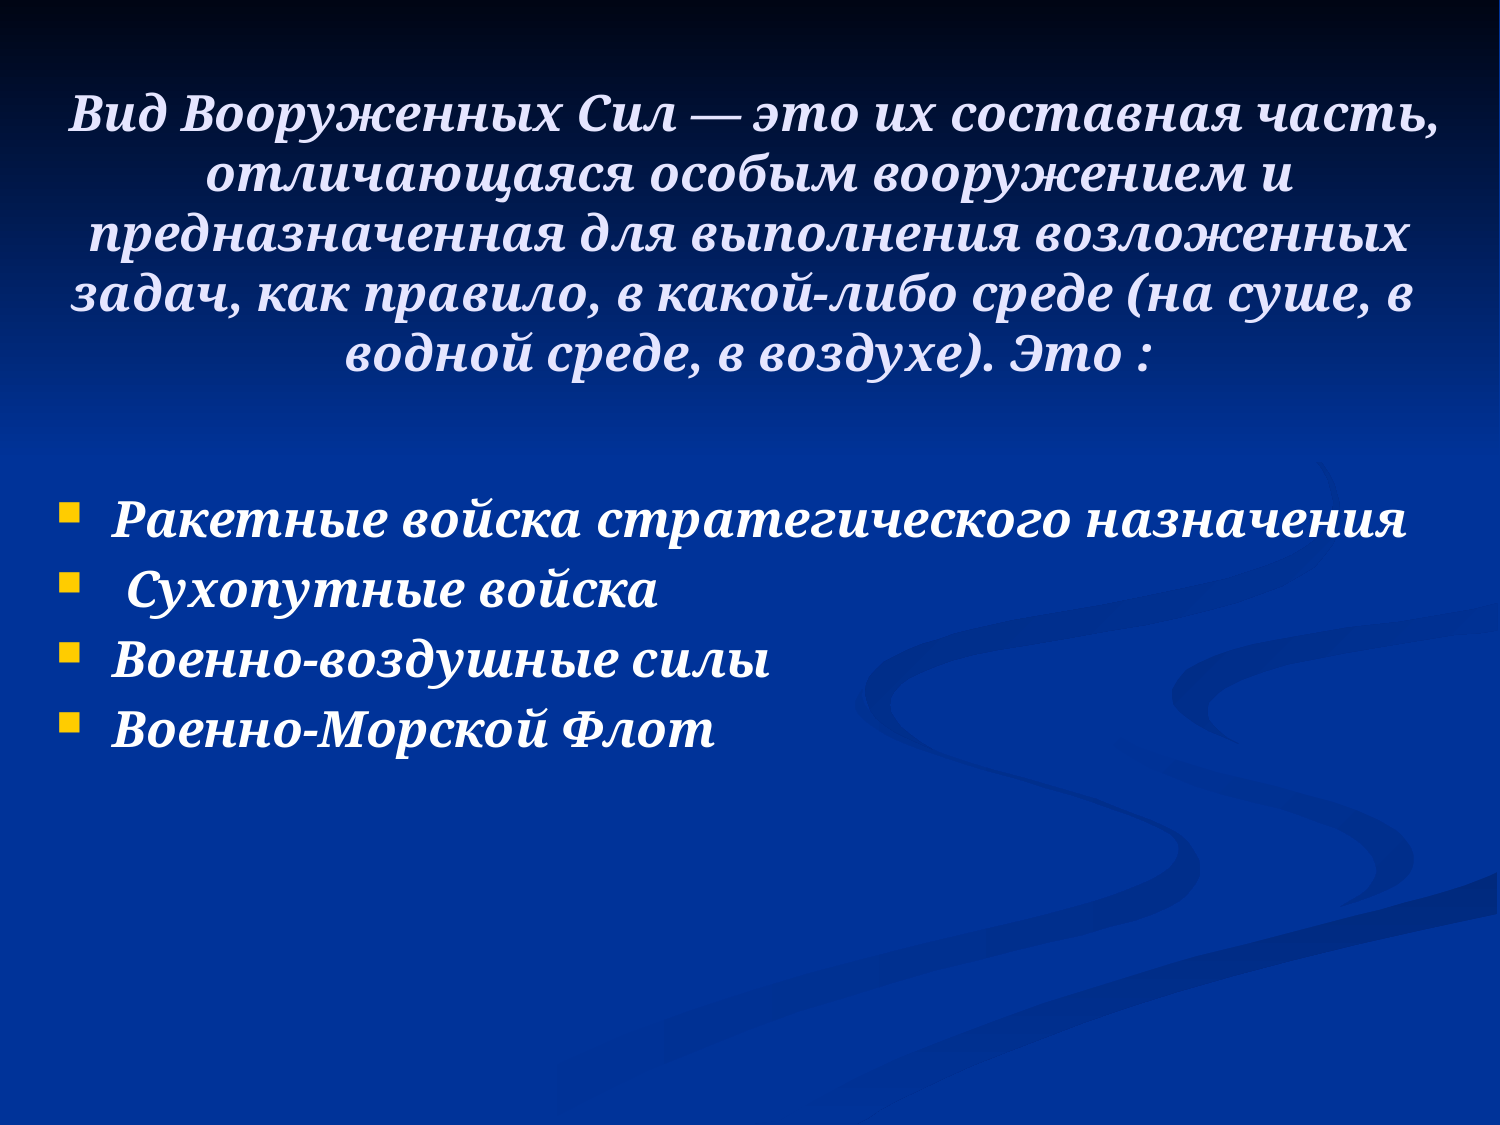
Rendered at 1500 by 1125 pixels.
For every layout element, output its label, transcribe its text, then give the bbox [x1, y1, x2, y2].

title Вид Вооруженных Сил — это их составная часть, отличающаяся особым вооружением и предназначенная для выполнения возложенных задач, как правило, в какой-либо среде (на суше, в водной среде, в воздухе). Это : [0, 66, 1500, 457]
list Ракетные войска стратегического назначения Сухопутные войска Военно-воздушные силы Военно-Морской Флот [40, 479, 1500, 1125]
